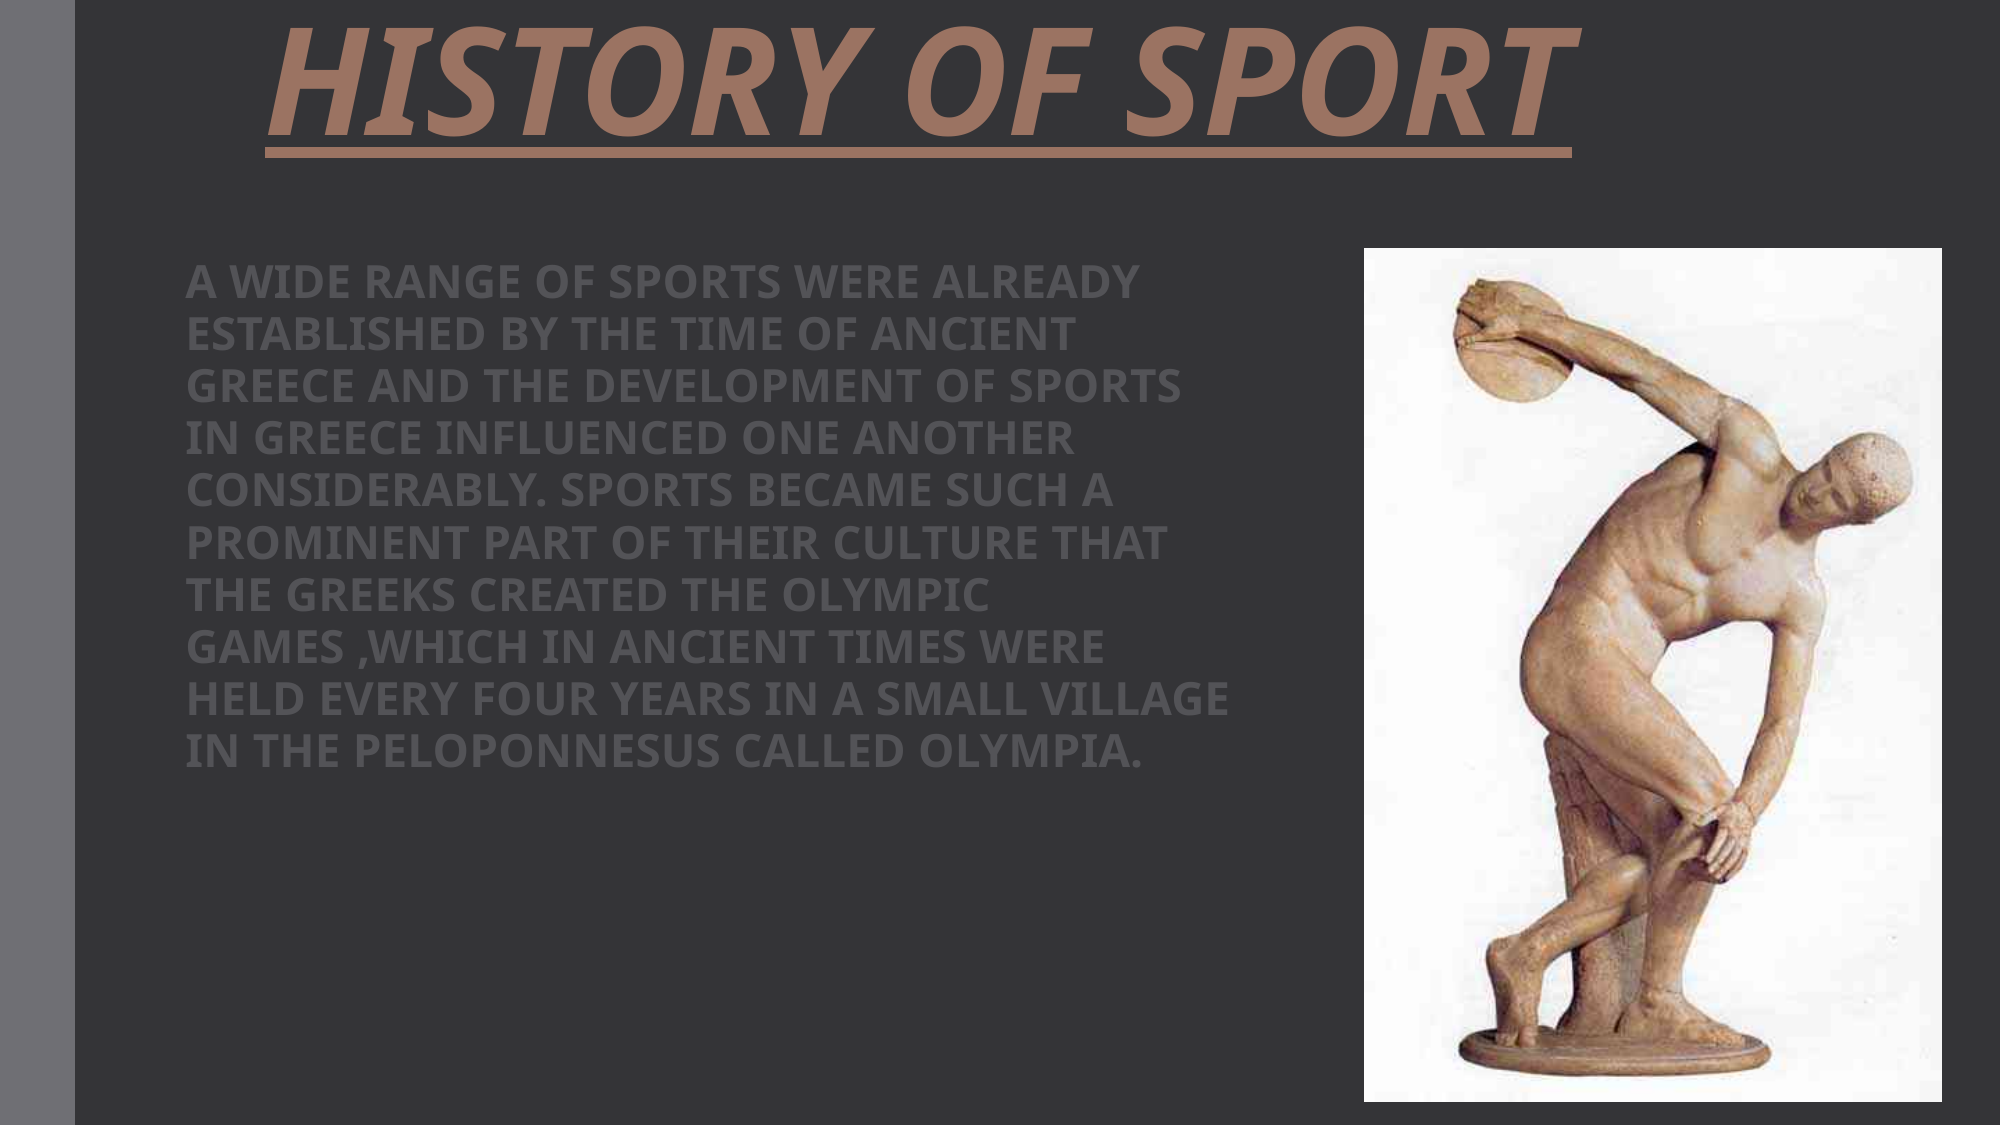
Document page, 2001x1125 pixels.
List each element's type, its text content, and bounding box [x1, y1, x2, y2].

subtitle A WIDE RANGE OF SPORTS WERE ALREADY ESTABLISHED BY THE TIME OF ANCIENT GREECE AND THE DEVELOPMENT OF SPORTS IN GREECE INFLUENCED ONE ANOTHER CONSIDERABLY. SPORTS BECAME SUCH A PROMINENT PART OF THEIR CULTURE THAT THE GREEKS CREATED THE OLYMPIC GAMES ,WHICH IN ANCIENT TIMES WERE HELD EVERY FOUR YEARS IN A SMALL VILLAGE IN THE PELOPONNESUS CALLED OLYMPIA. [170, 248, 1252, 1102]
title HISTORY OF SPORT [249, 0, 1750, 174]
picture [1364, 248, 1942, 1102]
